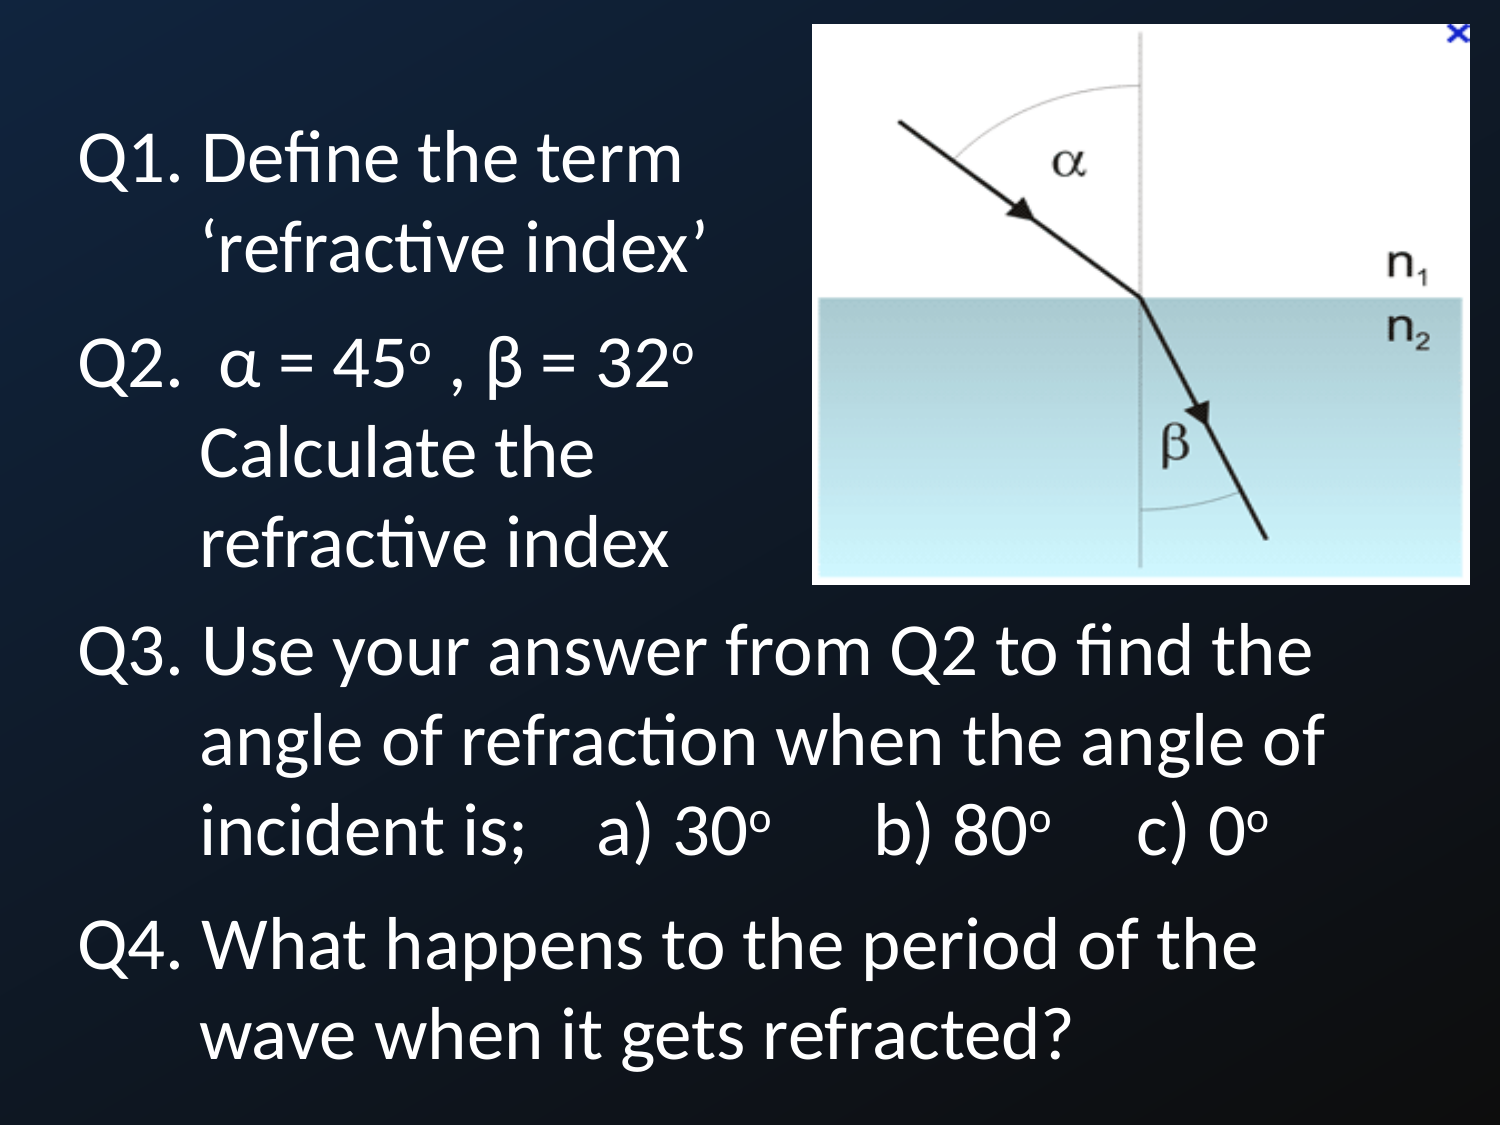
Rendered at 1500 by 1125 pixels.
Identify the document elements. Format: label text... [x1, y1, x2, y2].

picture [812, 24, 1470, 585]
text_box Q1. Define the term ‘refractive index’ Q2. α = 45o , β = 32o Calculate the refractive index [62, 99, 775, 590]
text_box Q3. Use your answer from Q2 to find the angle of refraction when the angle of incident is; a) 30o b) 80o c) 0o Q4. What happens to the period of the wave when it gets refracted? [62, 592, 1400, 1083]
